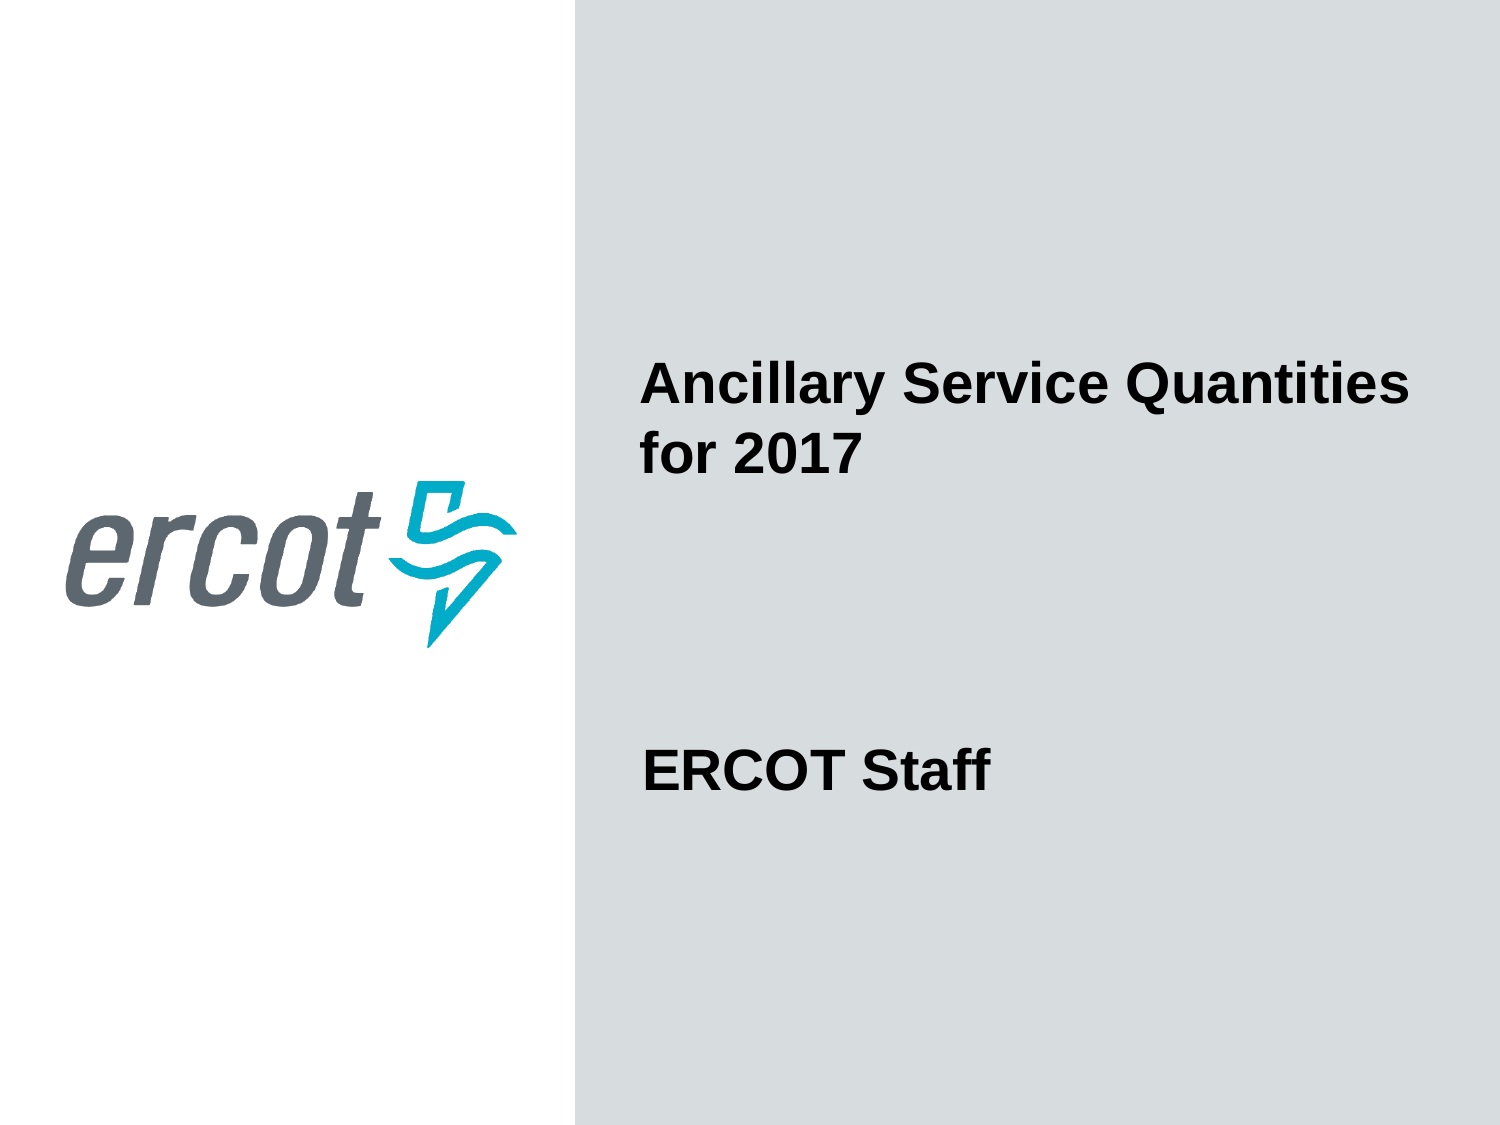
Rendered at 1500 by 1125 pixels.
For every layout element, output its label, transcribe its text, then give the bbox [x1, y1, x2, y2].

text_box Ancillary Service Quantities for 2017 [624, 337, 1475, 493]
text_box ERCOT Staff [627, 725, 1007, 810]
picture [56, 471, 525, 654]
